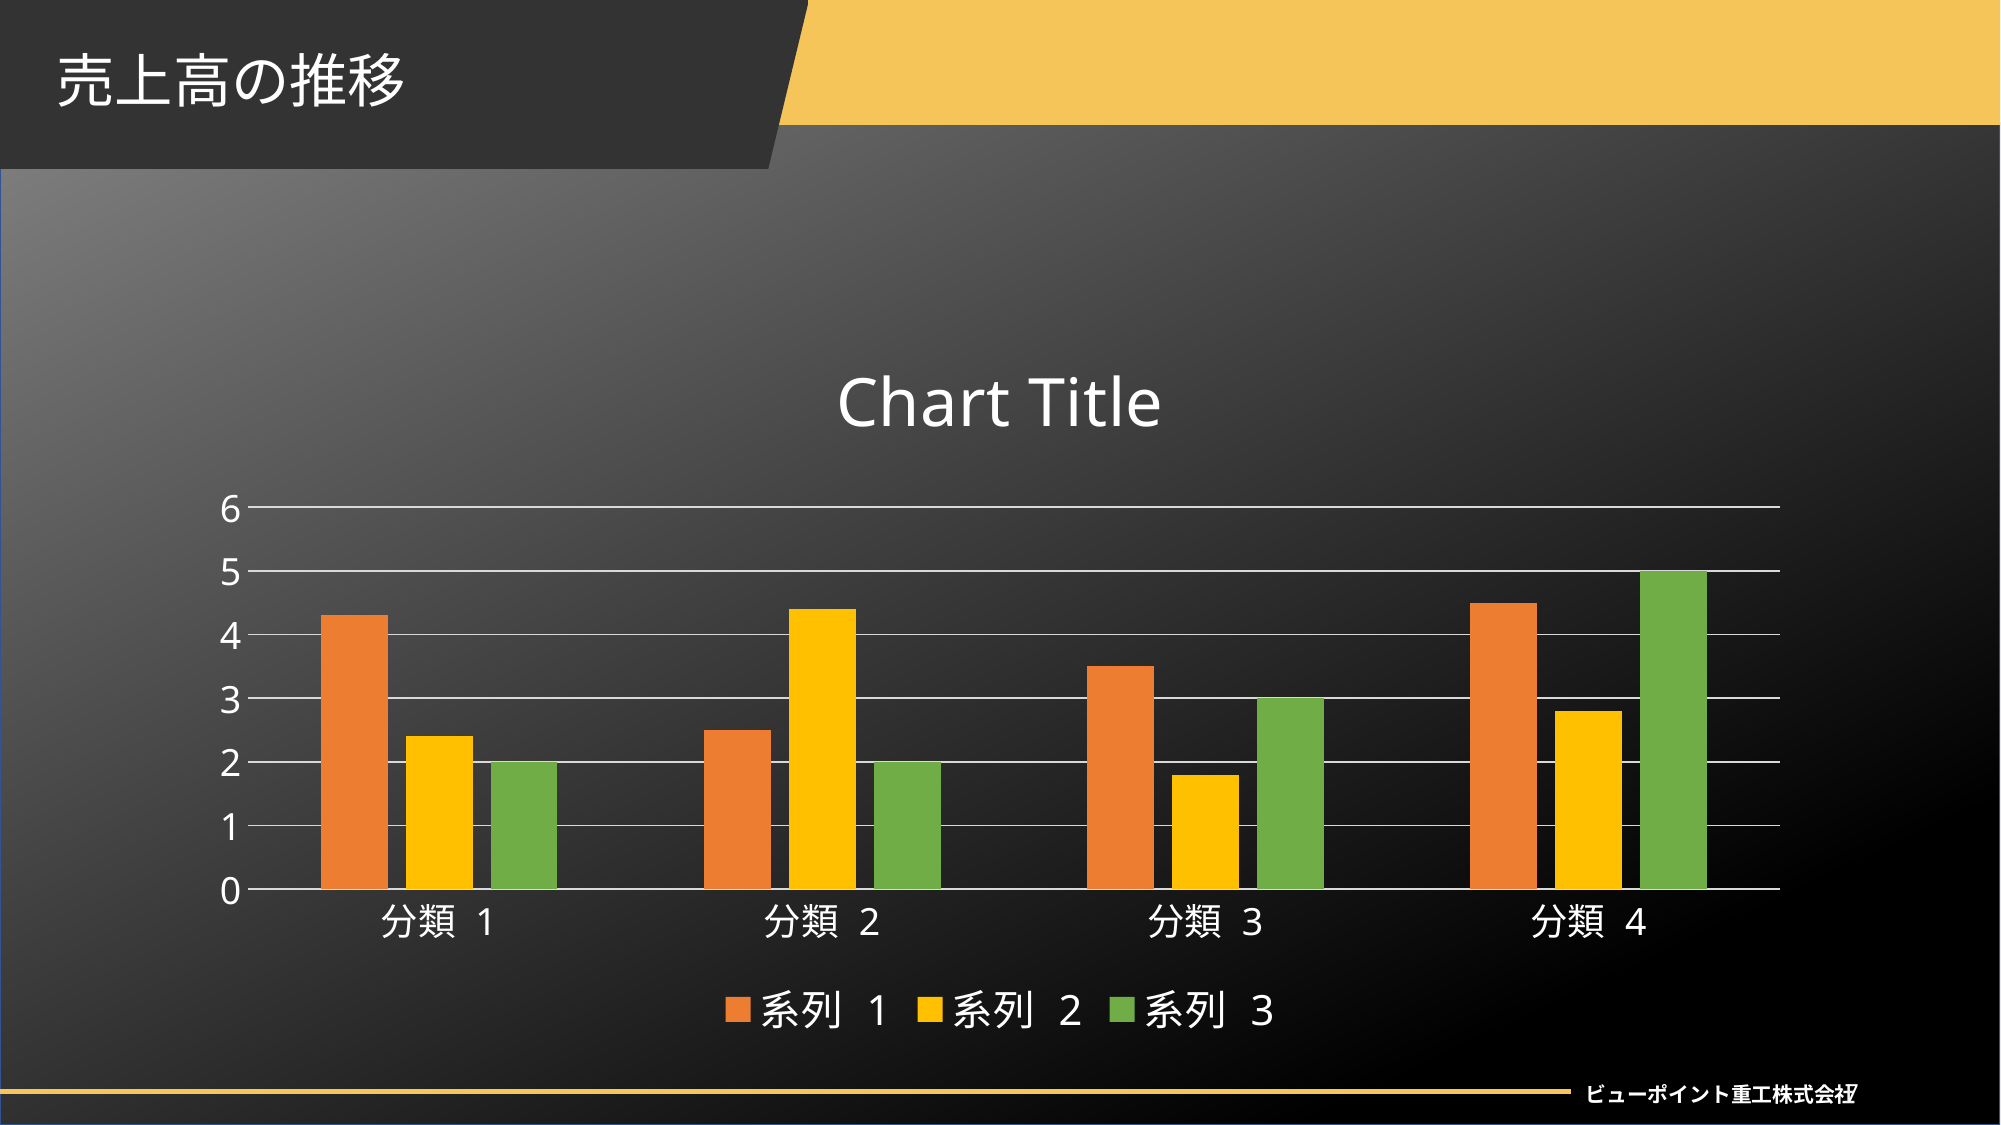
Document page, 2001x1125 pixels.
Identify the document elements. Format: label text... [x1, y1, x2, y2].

title 売上高の推移 [41, 42, 1096, 124]
chart [187, 311, 1813, 1047]
